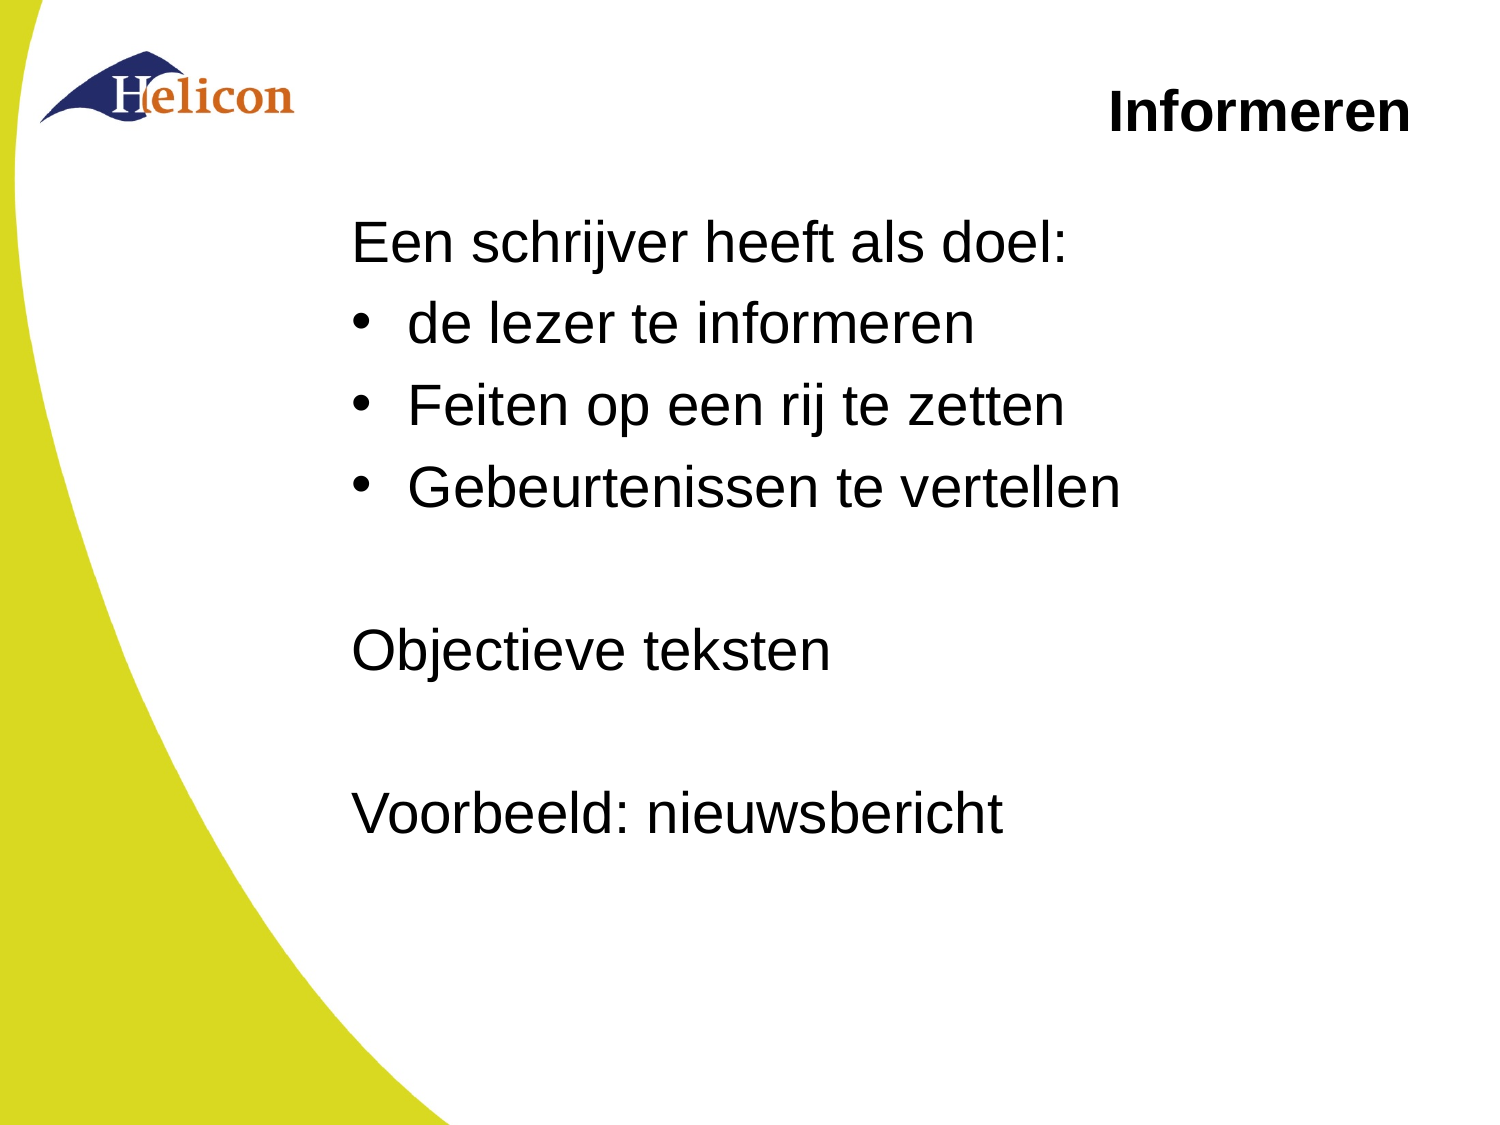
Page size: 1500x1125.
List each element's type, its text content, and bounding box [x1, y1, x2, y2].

picture [0, 0, 1500, 1125]
title Informeren [337, 54, 1428, 161]
list Een schrijver heeft als doel: de lezer te informeren Feiten op een rij te zetten Gebeurtenissen te vertellen Objectieve teksten Voorbeeld: nieuwsbericht [336, 196, 1425, 1005]
